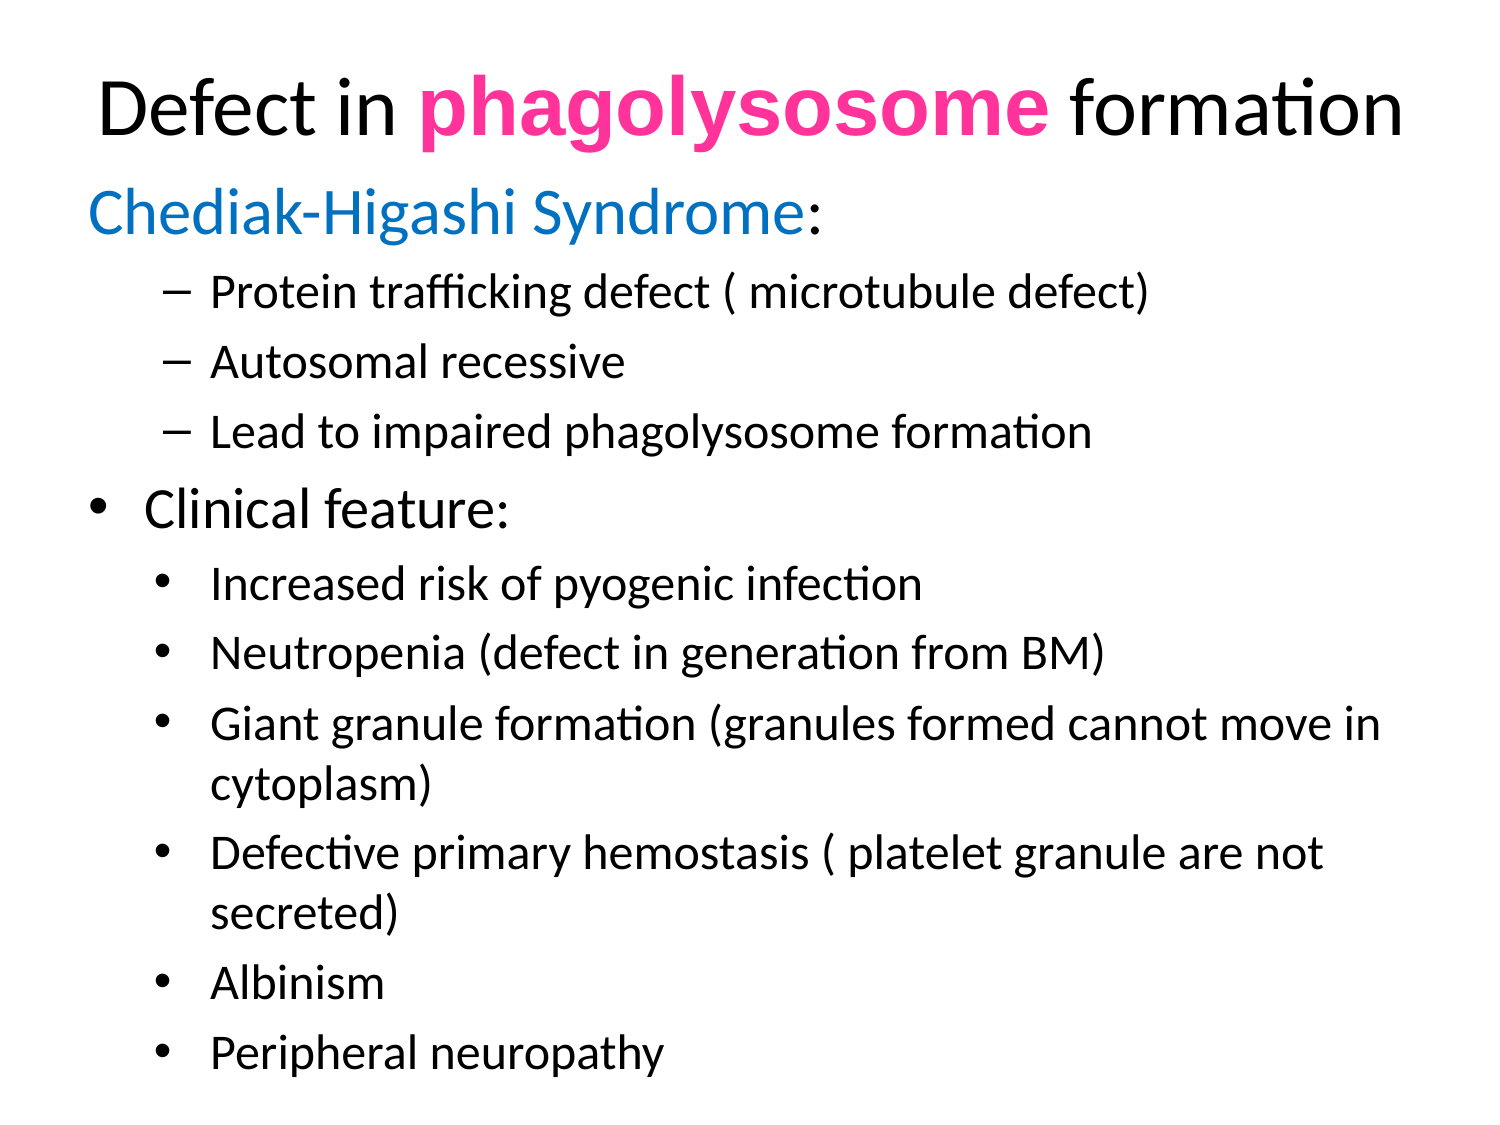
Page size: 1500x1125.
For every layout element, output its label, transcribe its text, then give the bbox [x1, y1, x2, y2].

list Chediak-Higashi Syndrome: Protein trafficking defect ( microtubule defect) Autosomal recessive Lead to impaired phagolysosome formation Clinical feature: Increased risk of pyogenic infection Neutropenia (defect in generation from BM) Giant granule formation (granules formed cannot move in cytoplasm) Defective primary hemostasis ( platelet granule are not secreted) Albinism Peripheral neuropathy [73, 160, 1424, 1106]
title Defect in phagolysosome formation [76, 19, 1427, 185]
